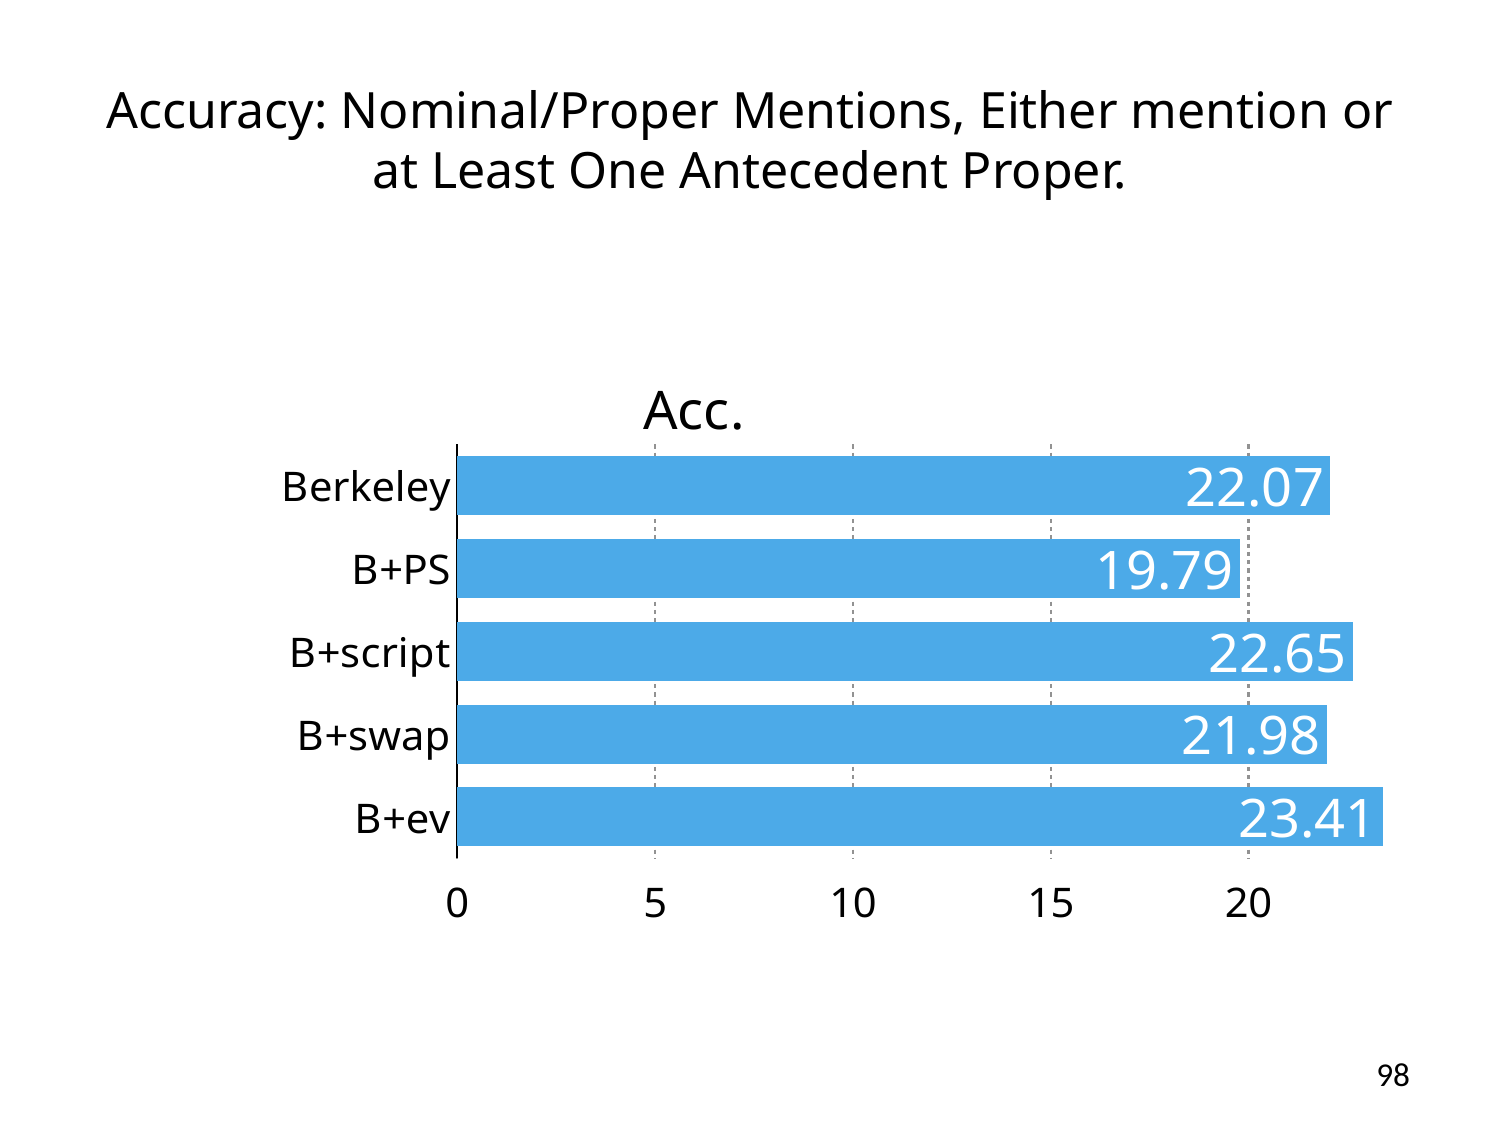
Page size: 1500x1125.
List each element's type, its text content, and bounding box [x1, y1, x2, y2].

slide_number 98 [1074, 1042, 1425, 1103]
title Accuracy: Nominal/Proper Mentions, Either mention or at Least One Antecedent Proper. [75, 45, 1425, 233]
chart [39, 353, 1426, 930]
